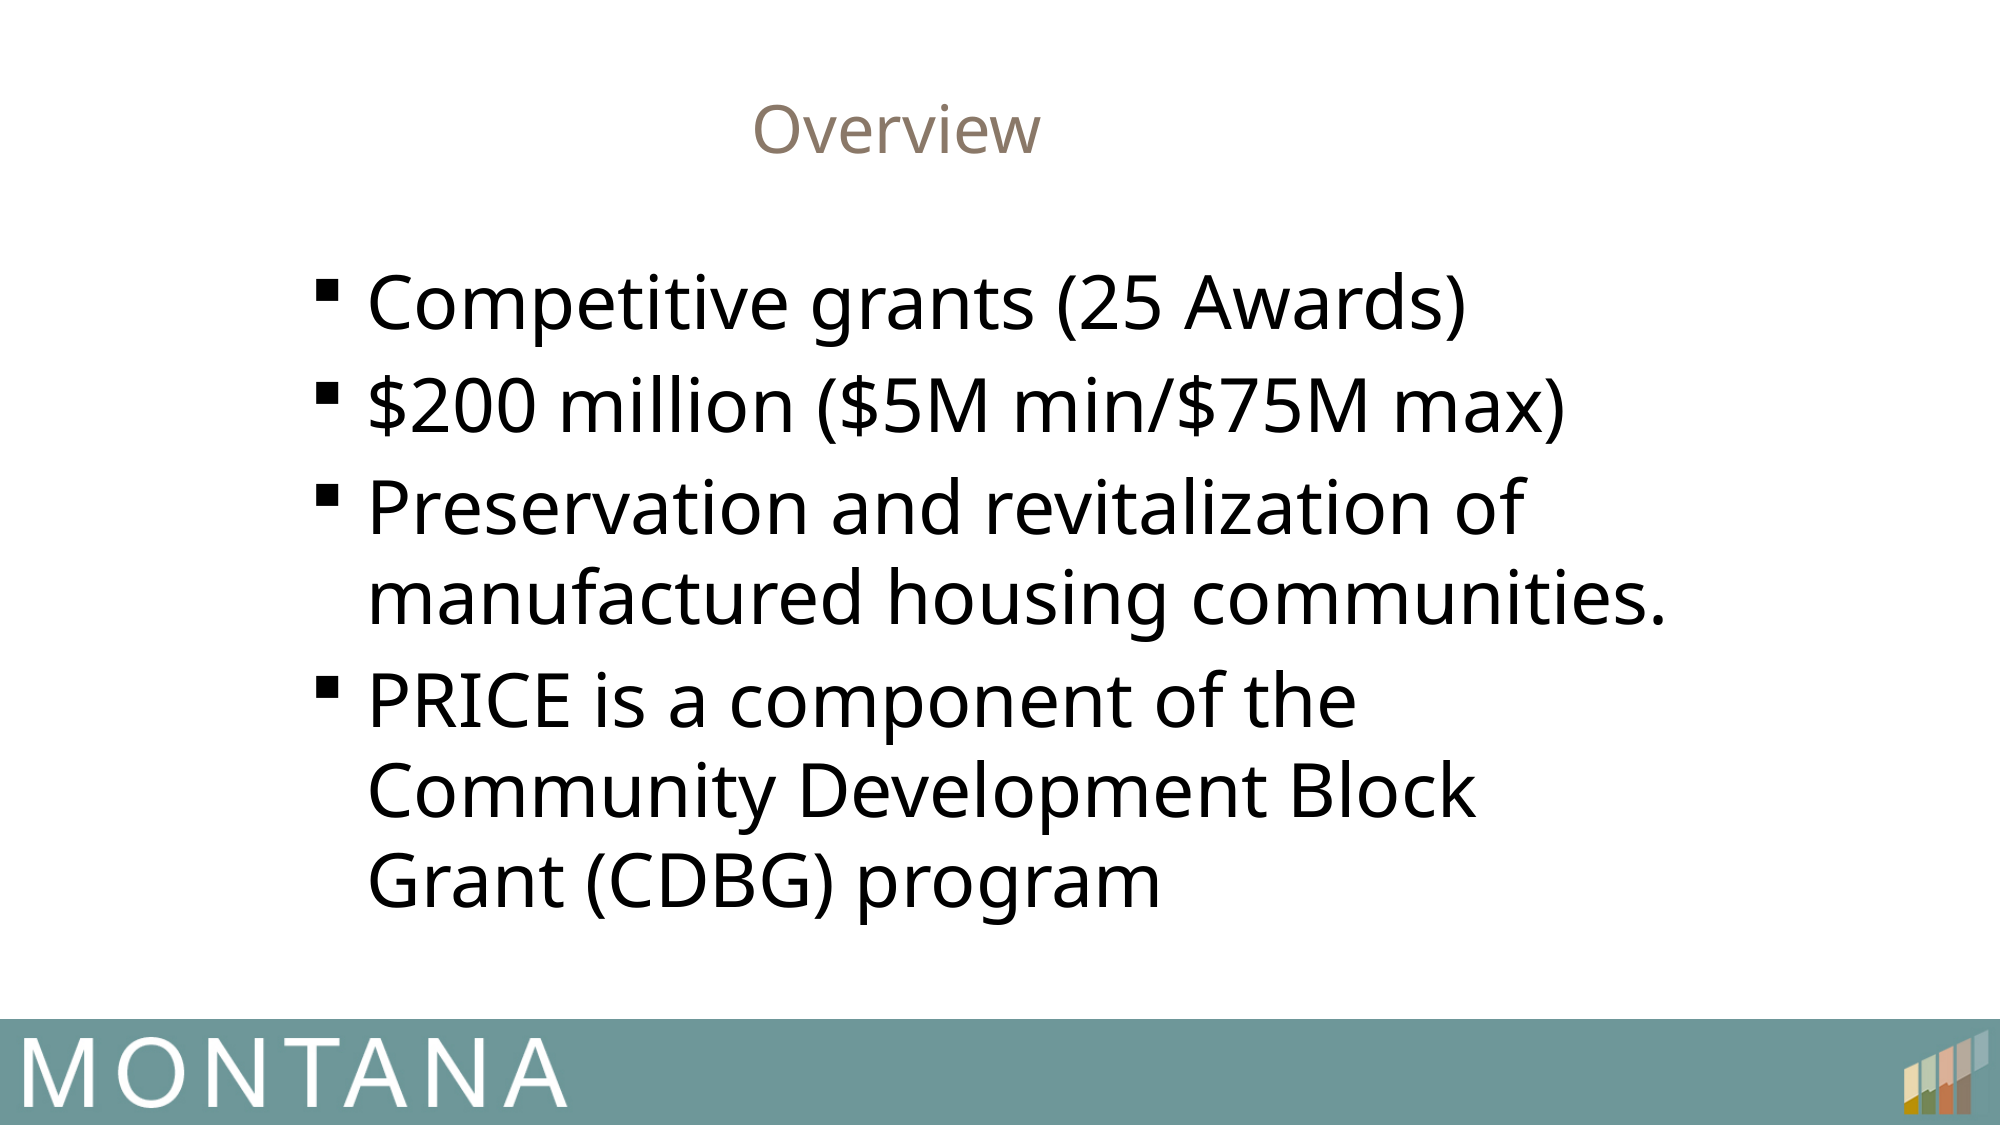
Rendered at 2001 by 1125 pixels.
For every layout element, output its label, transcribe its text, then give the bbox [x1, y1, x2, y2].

title Overview [91, 32, 1702, 221]
picture [0, 1019, 2000, 1125]
list Competitive grants (25 Awards) $200 million ($5M min/$75M max) Preservation and revitalization of manufactured housing communities. PRICE is a component of the Community Development Block Grant (CDBG) program [295, 247, 1705, 1038]
